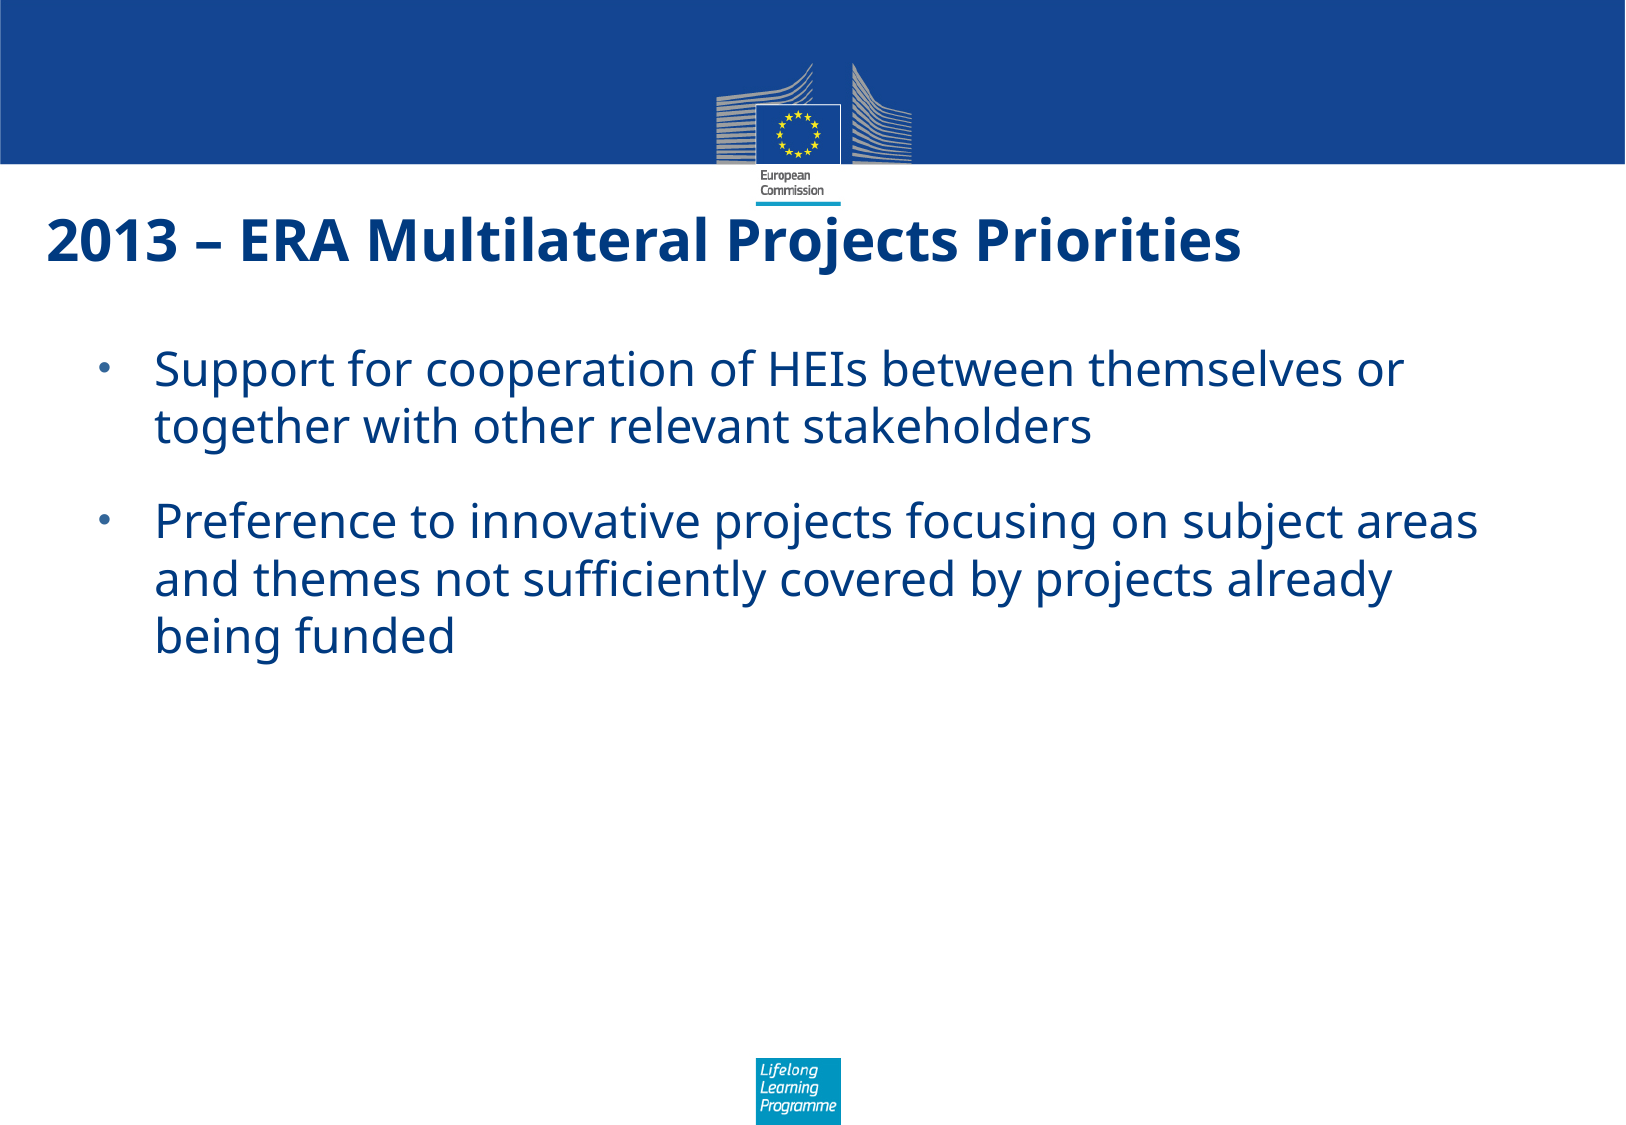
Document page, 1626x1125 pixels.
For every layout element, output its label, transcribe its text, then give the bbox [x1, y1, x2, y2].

picture [785, 1102, 792, 1109]
picture [775, 1086, 782, 1093]
text_box Support for cooperation of HEIs between themselves or together with other relevant stakeholders Preference to innovative projects focusing on subject areas and themes not sufficiently covered by projects already being funded [83, 331, 1542, 671]
picture [0, 0, 1625, 1125]
picture [810, 1070, 816, 1078]
title 2013 – ERA Multilateral Projects Priorities [30, 195, 1586, 305]
picture [780, 1104, 788, 1113]
picture [826, 1102, 834, 1111]
